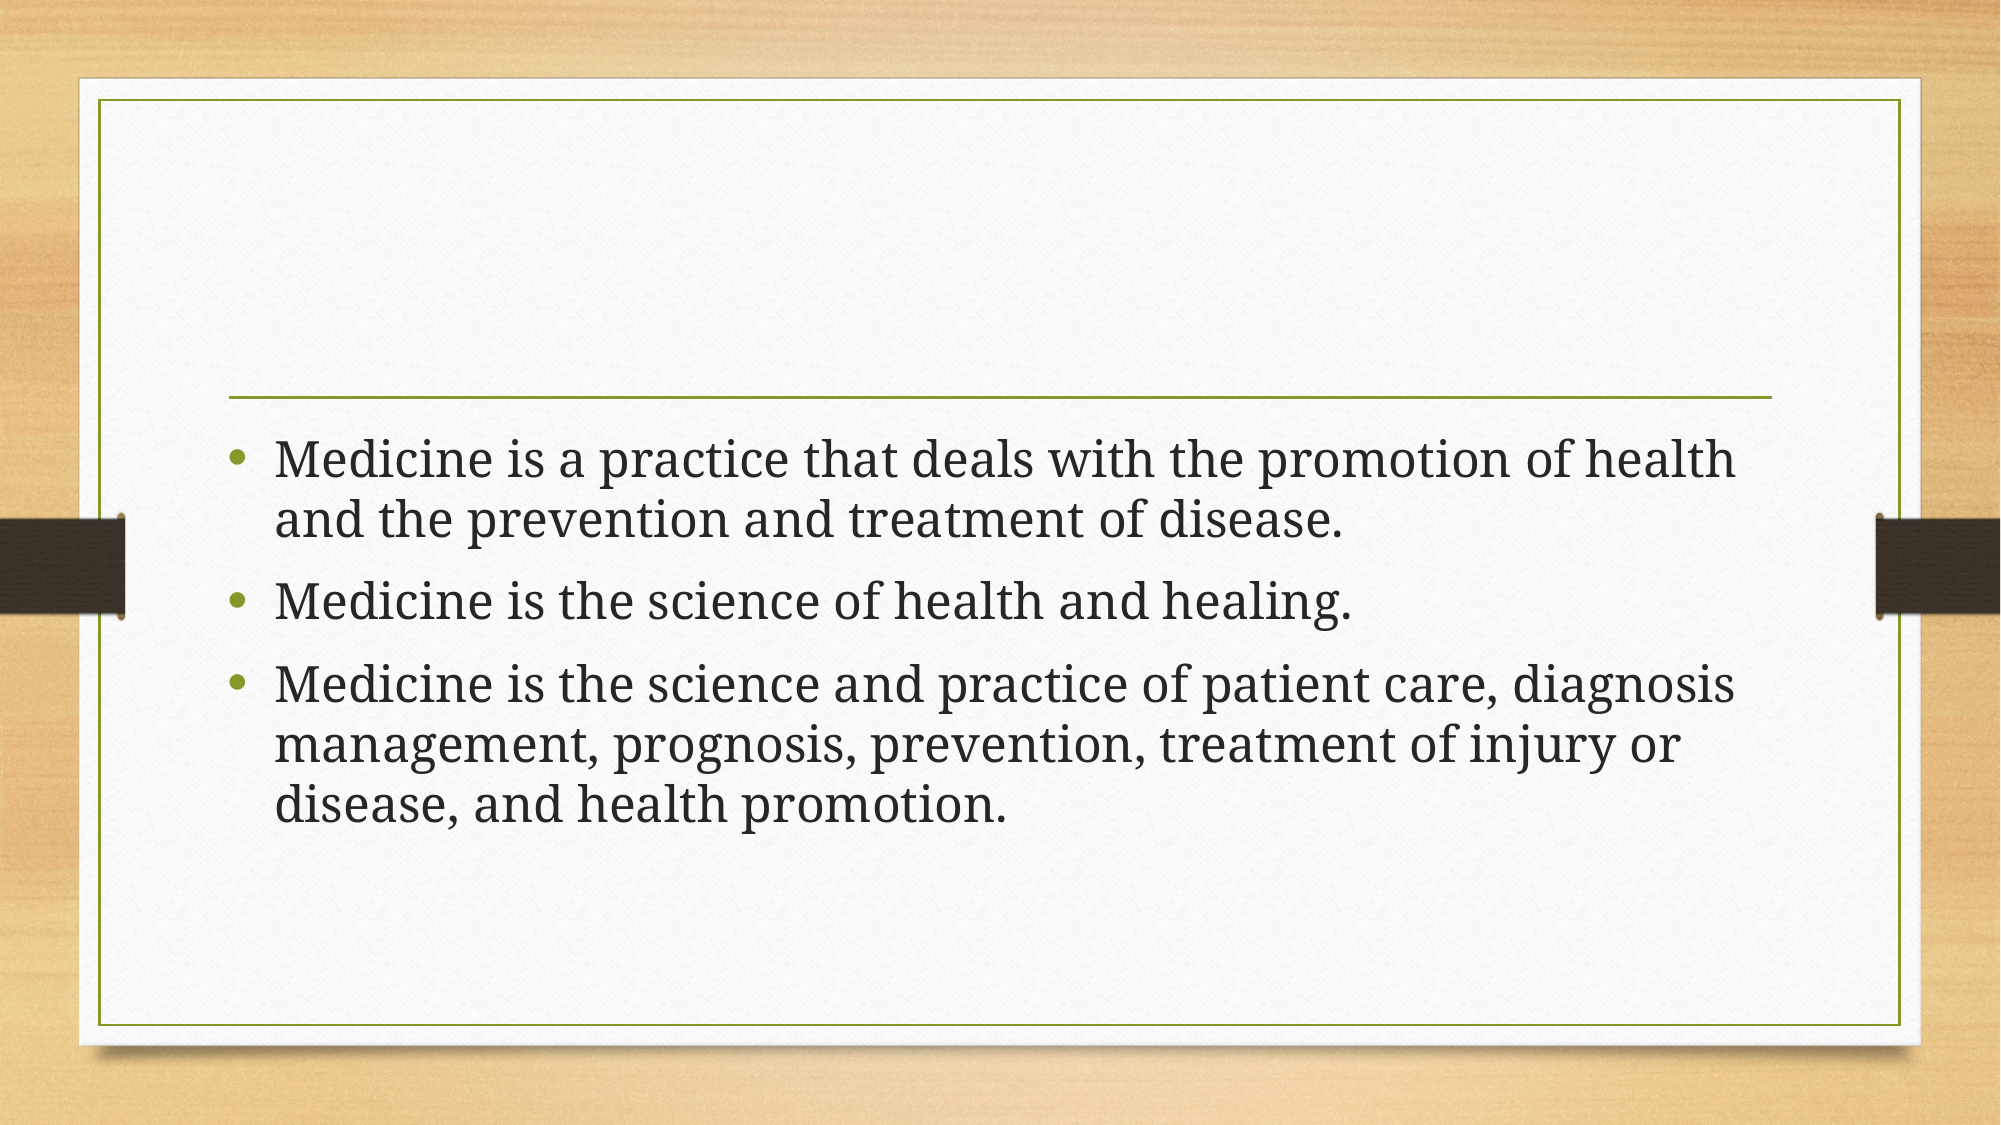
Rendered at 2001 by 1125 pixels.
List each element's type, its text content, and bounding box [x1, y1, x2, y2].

list Medicine is a practice that deals with the promotion of health and the prevention and treatment of disease. Medicine is the science of health and healing. Medicine is the science and practice of patient care, diagnosis management, prognosis, prevention, treatment of injury or disease, and health promotion. [212, 419, 1788, 964]
picture [0, 0, 2001, 1125]
